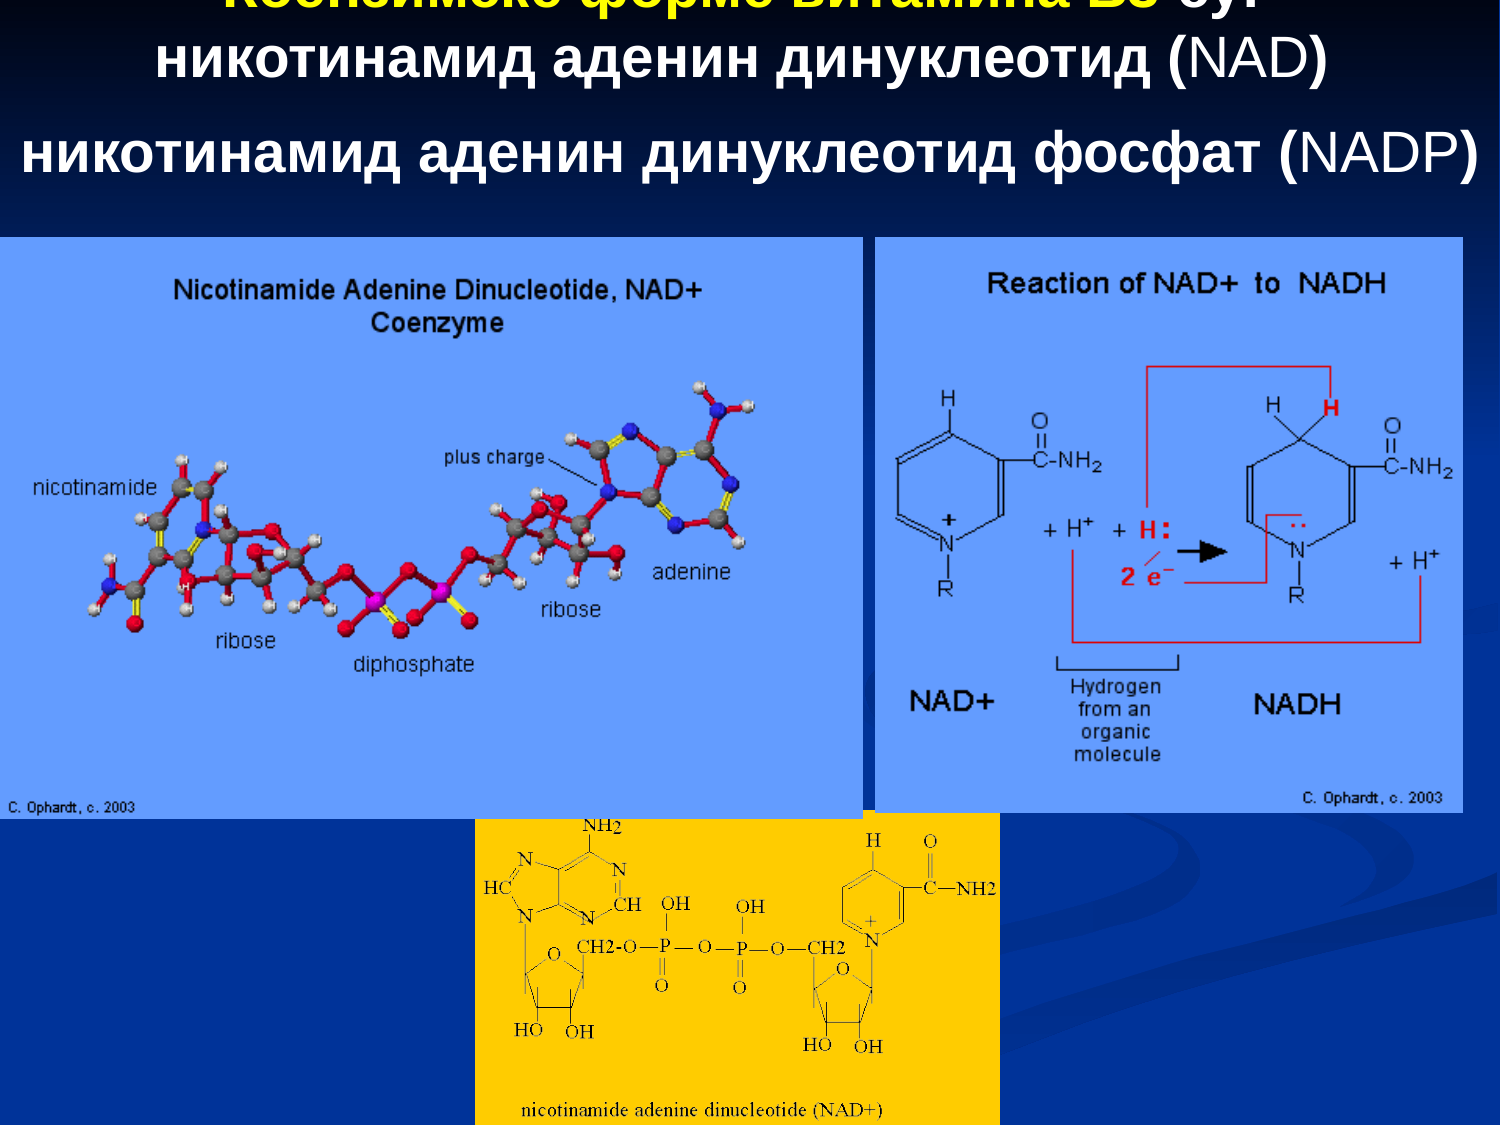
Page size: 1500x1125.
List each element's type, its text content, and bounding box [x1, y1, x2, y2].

picture [0, 237, 1463, 1125]
title Коензимске форме витамина Б3 су: никотинамид аденин динуклеотид (NAD) никотинамид аденин динуклеотид фосфат (NADP) [0, 75, 1500, 263]
